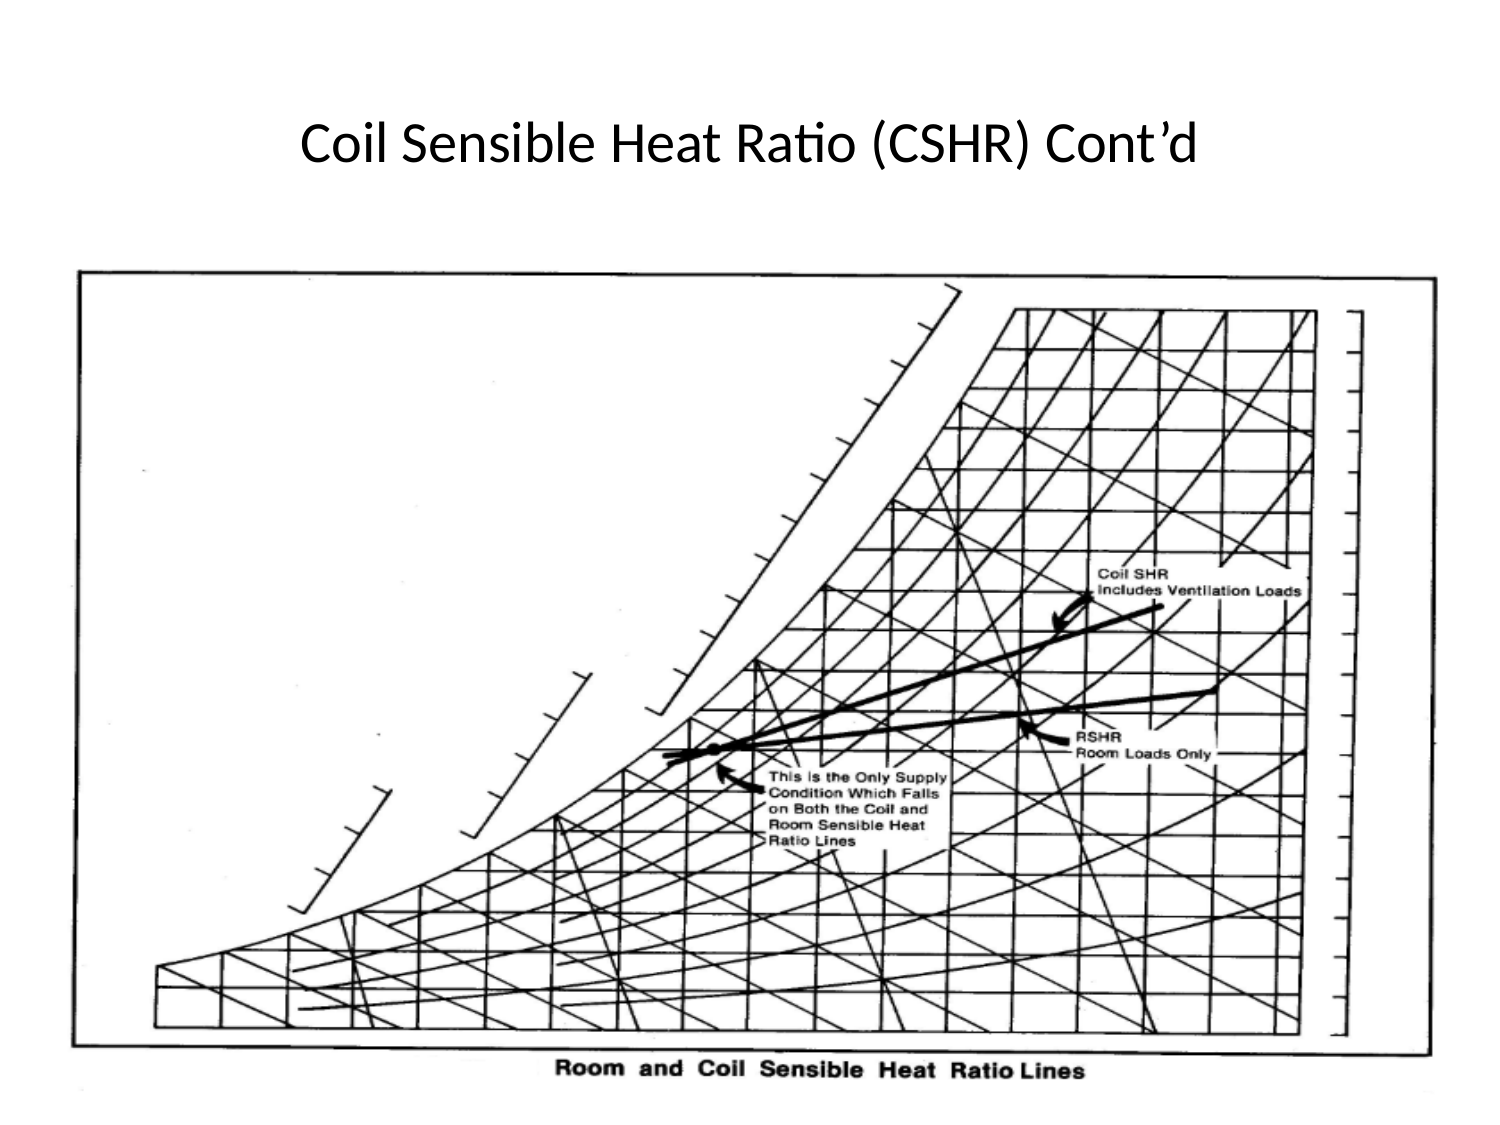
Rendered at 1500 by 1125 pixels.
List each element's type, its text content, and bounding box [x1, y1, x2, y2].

title Coil Sensible Heat Ratio (CSHR) Cont’d [75, 45, 1425, 233]
picture [49, 251, 1463, 1101]
